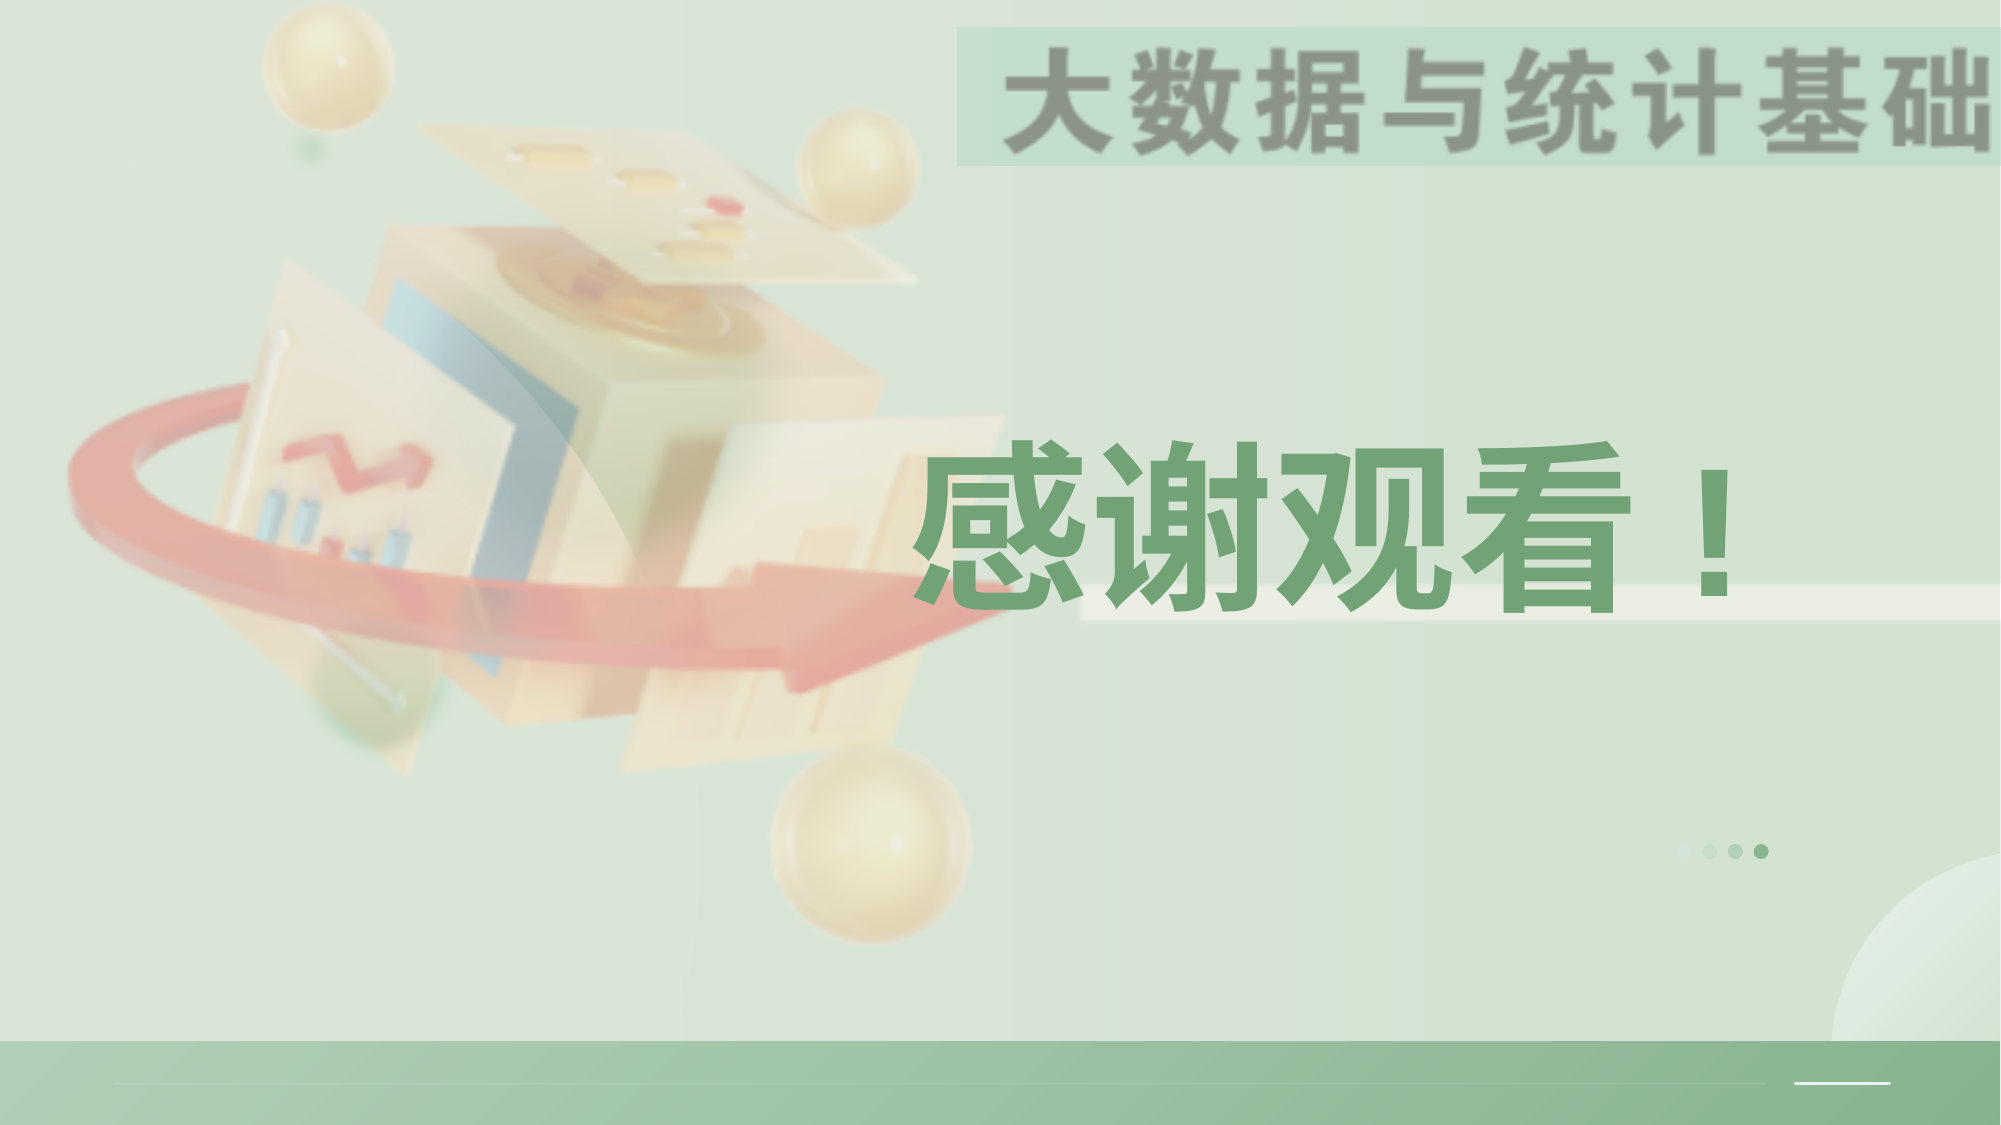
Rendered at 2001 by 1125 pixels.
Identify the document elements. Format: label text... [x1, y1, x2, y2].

list 感谢观看! [848, 335, 1746, 634]
